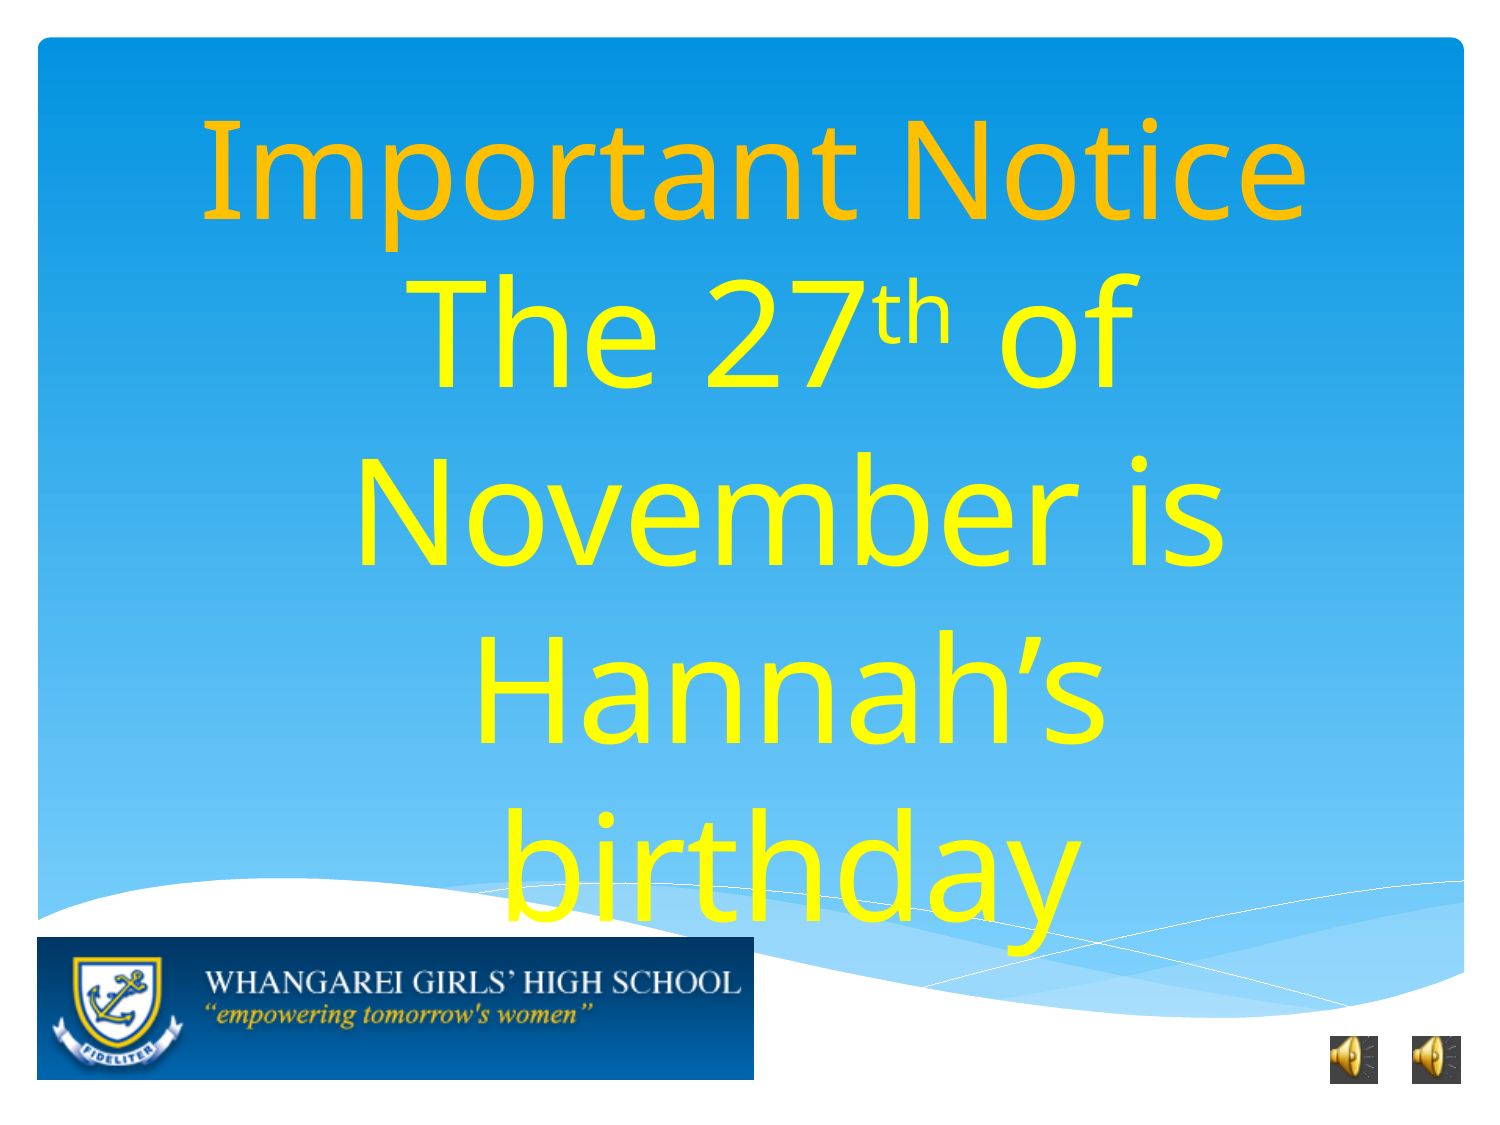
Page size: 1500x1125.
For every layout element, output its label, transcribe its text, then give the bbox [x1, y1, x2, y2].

picture [1411, 1034, 1462, 1086]
text_box Important Notice [149, 37, 1362, 255]
picture [1328, 1034, 1380, 1086]
picture [37, 937, 754, 1080]
text_box The 27th of November is Hannah’s birthday [149, 231, 1391, 963]
